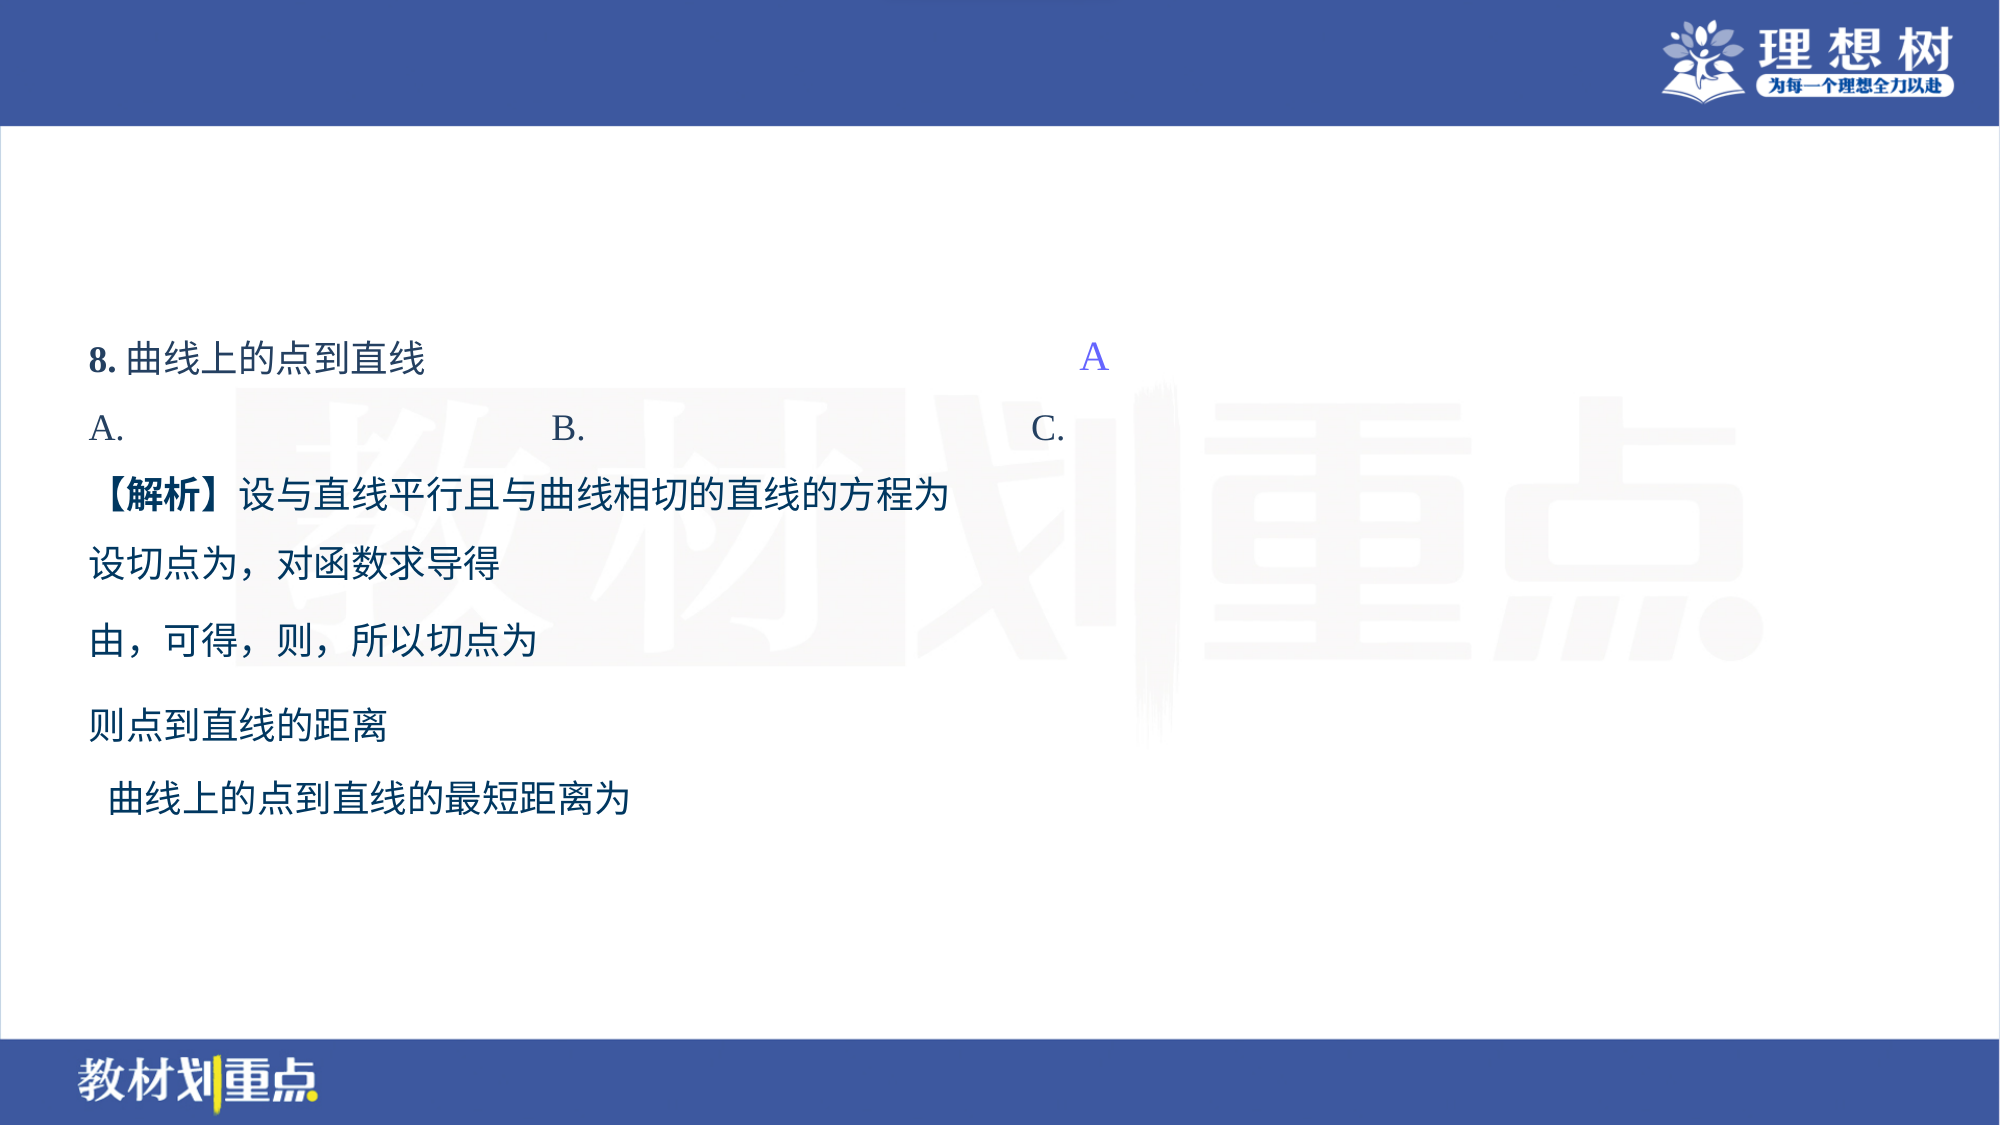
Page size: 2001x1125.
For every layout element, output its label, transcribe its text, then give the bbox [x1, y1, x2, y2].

picture [0, 0, 2000, 1125]
text_box A [1064, 326, 1125, 377]
